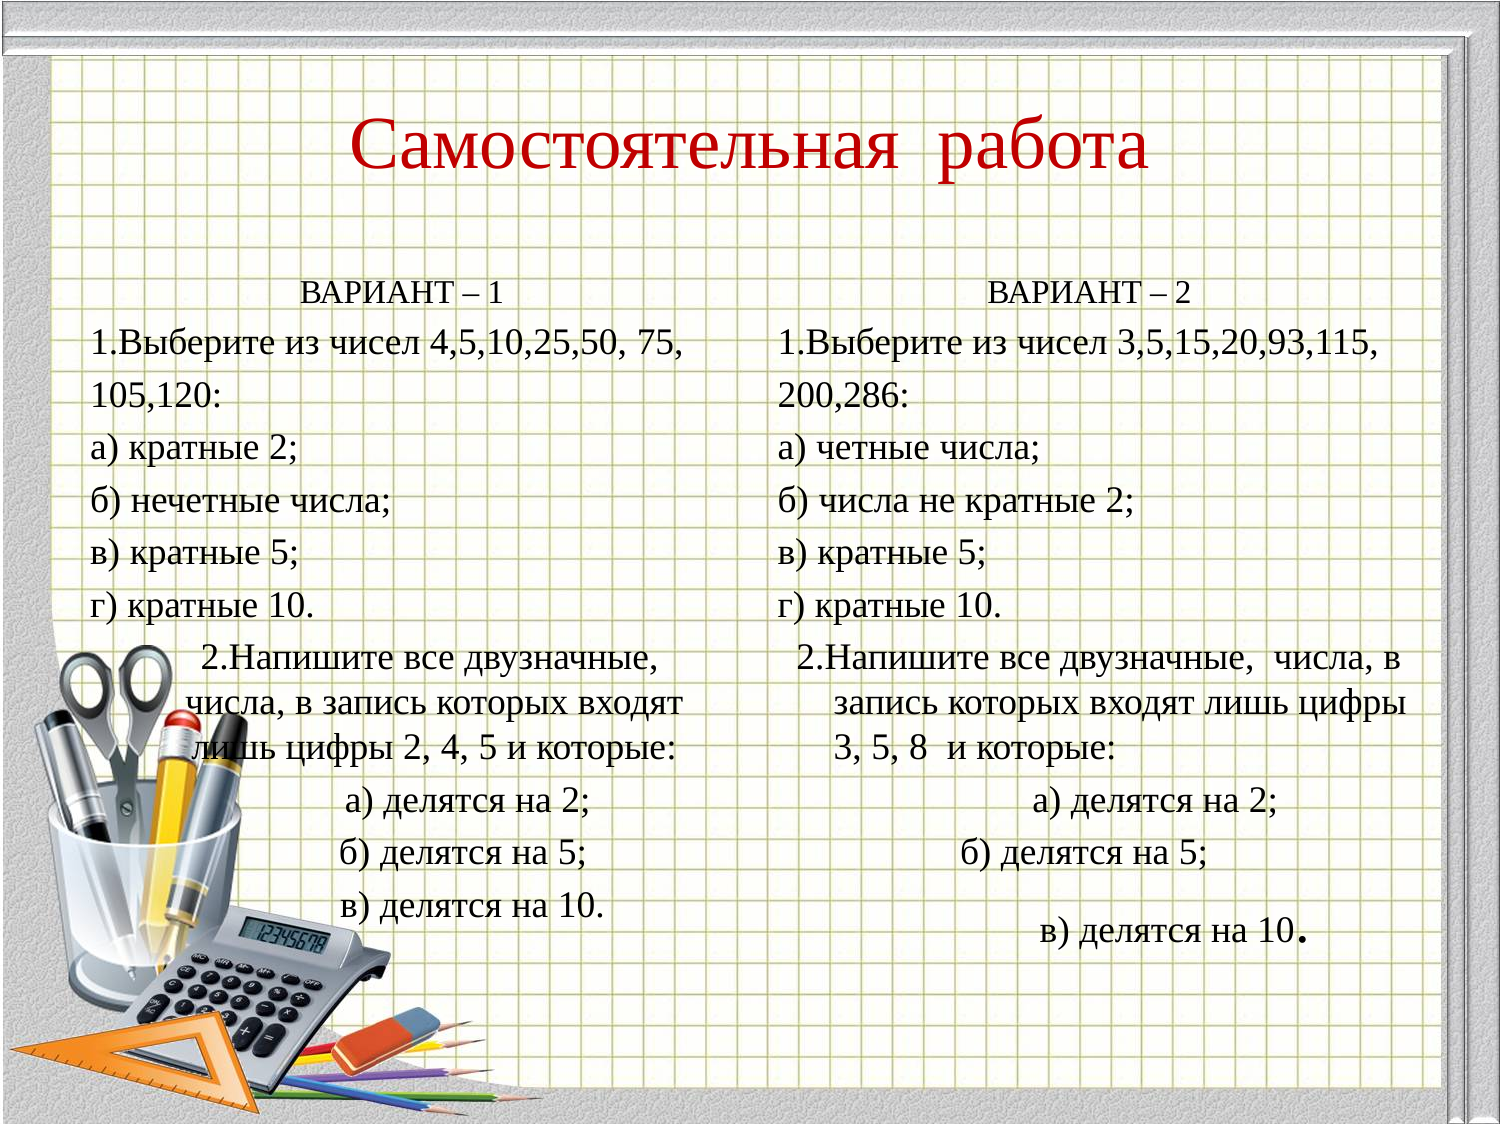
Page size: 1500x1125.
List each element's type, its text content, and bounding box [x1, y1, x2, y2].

picture [0, 0, 1500, 1125]
title Самостоятельная работа [74, 44, 1426, 233]
list ВАРИАНТ – 2 1.Выберите из чисел 3,5,15,20,93,115, 200,286: а) четные числа; б) числа не кратные 2; в) кратные 5; г) кратные 10. 2.Напишите все двузначные, числа, в запись которых входят лишь цифры 3, 5, 8 и которые: а) делятся на 2; б) делятся на 5; в) делятся на 10. [762, 262, 1426, 1006]
list ВАРИАНТ – 1 1.Выберите из чисел 4,5,10,25,50, 75, 105,120: а) кратные 2; б) нечетные числа; в) кратные 5; г) кратные 10. 2.Напишите все двузначные, числа, в запись которых входят лишь цифры 2, 4, 5 и которые: а) делятся на 2; б) делятся на 5; в) делятся на 10. [74, 262, 738, 1006]
